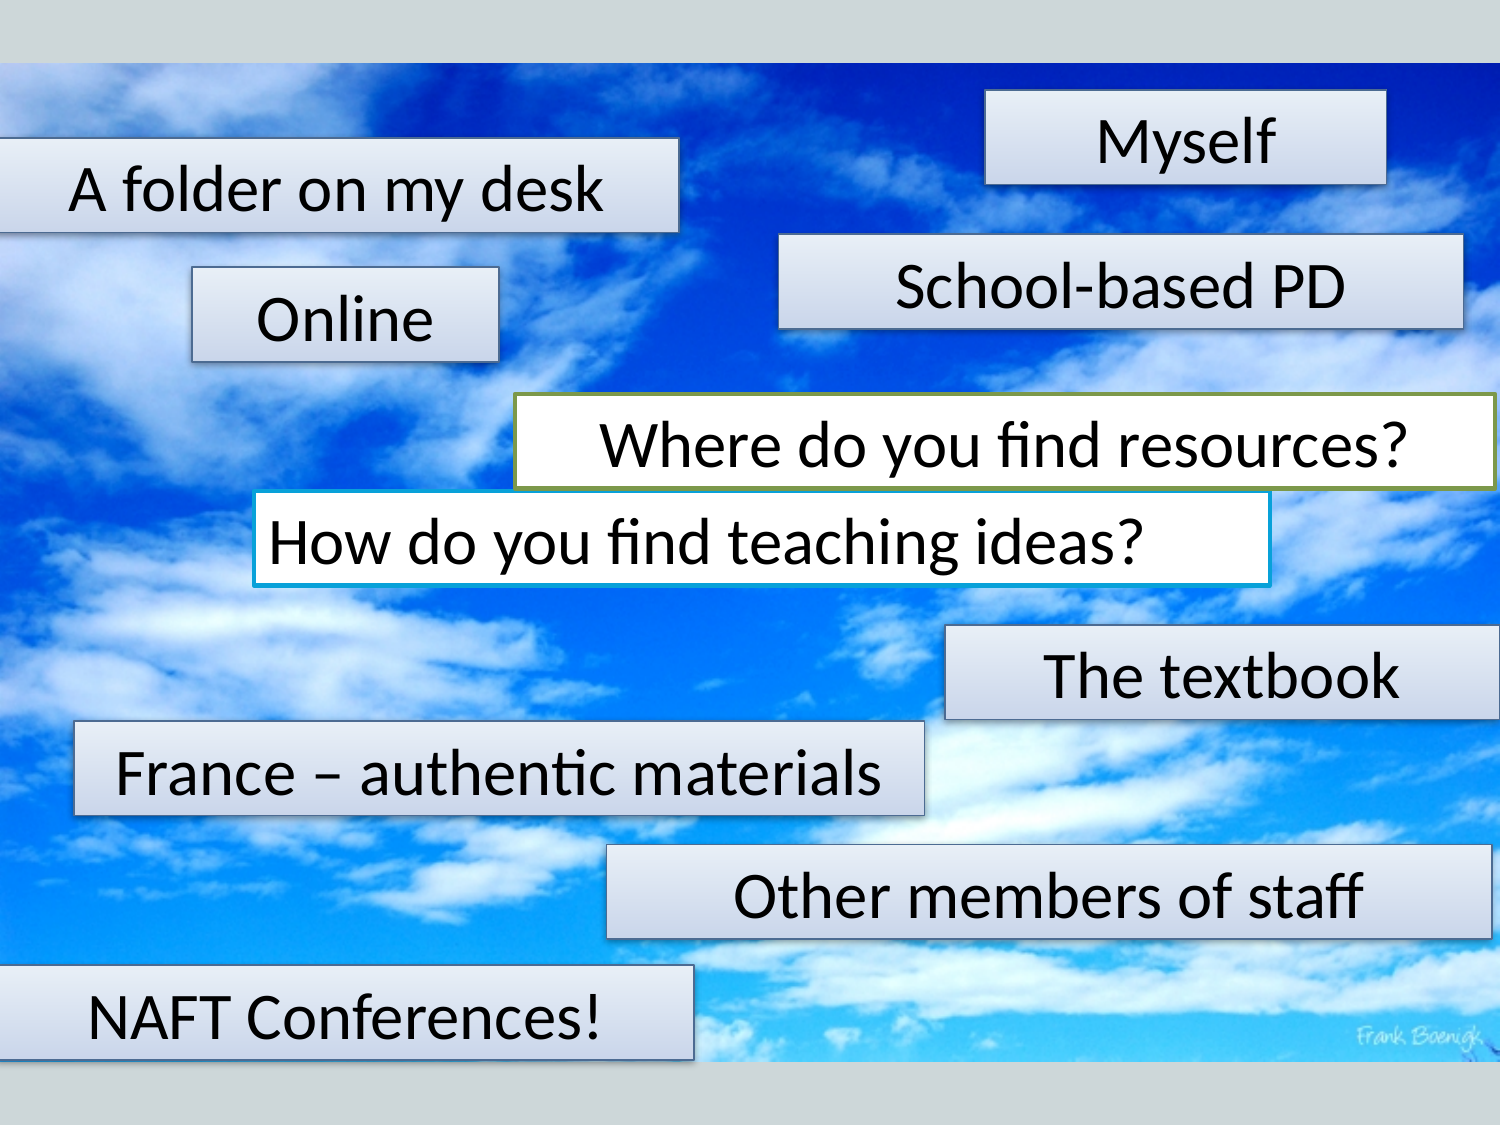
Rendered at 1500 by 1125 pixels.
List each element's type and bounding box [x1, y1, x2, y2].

picture [0, 63, 1500, 1062]
